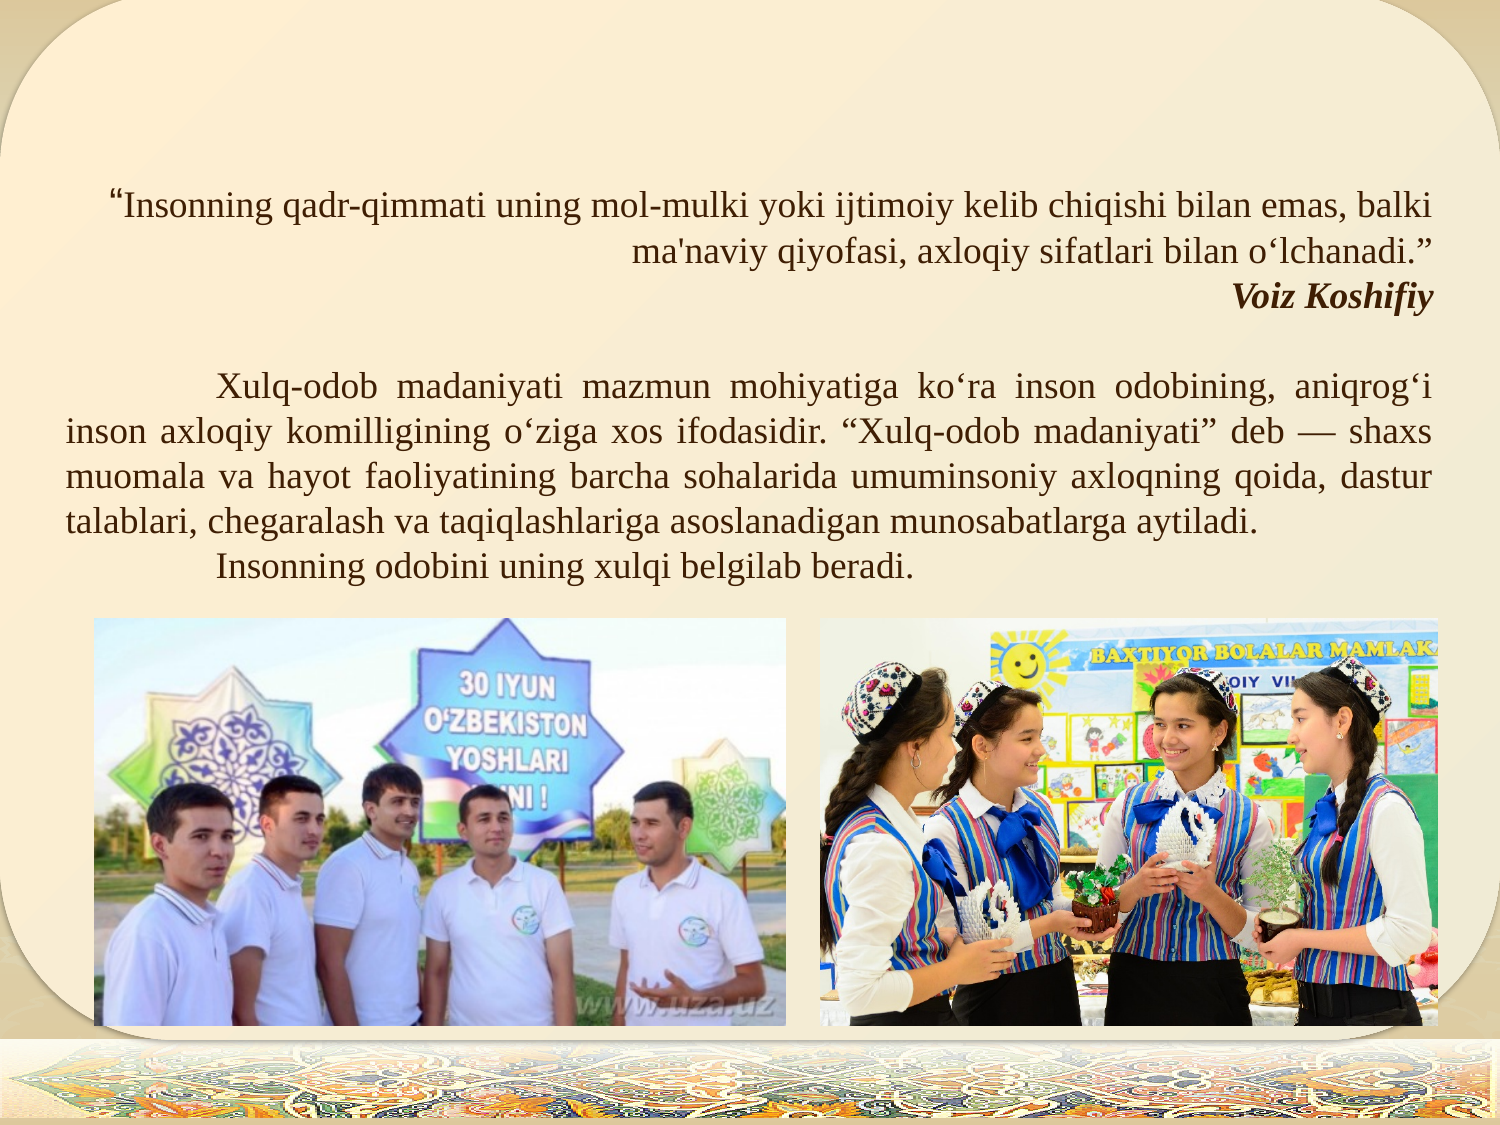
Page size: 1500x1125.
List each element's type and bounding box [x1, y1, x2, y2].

picture [94, 617, 786, 1026]
picture [820, 617, 1439, 1026]
text_box [0, 0, 1500, 1125]
